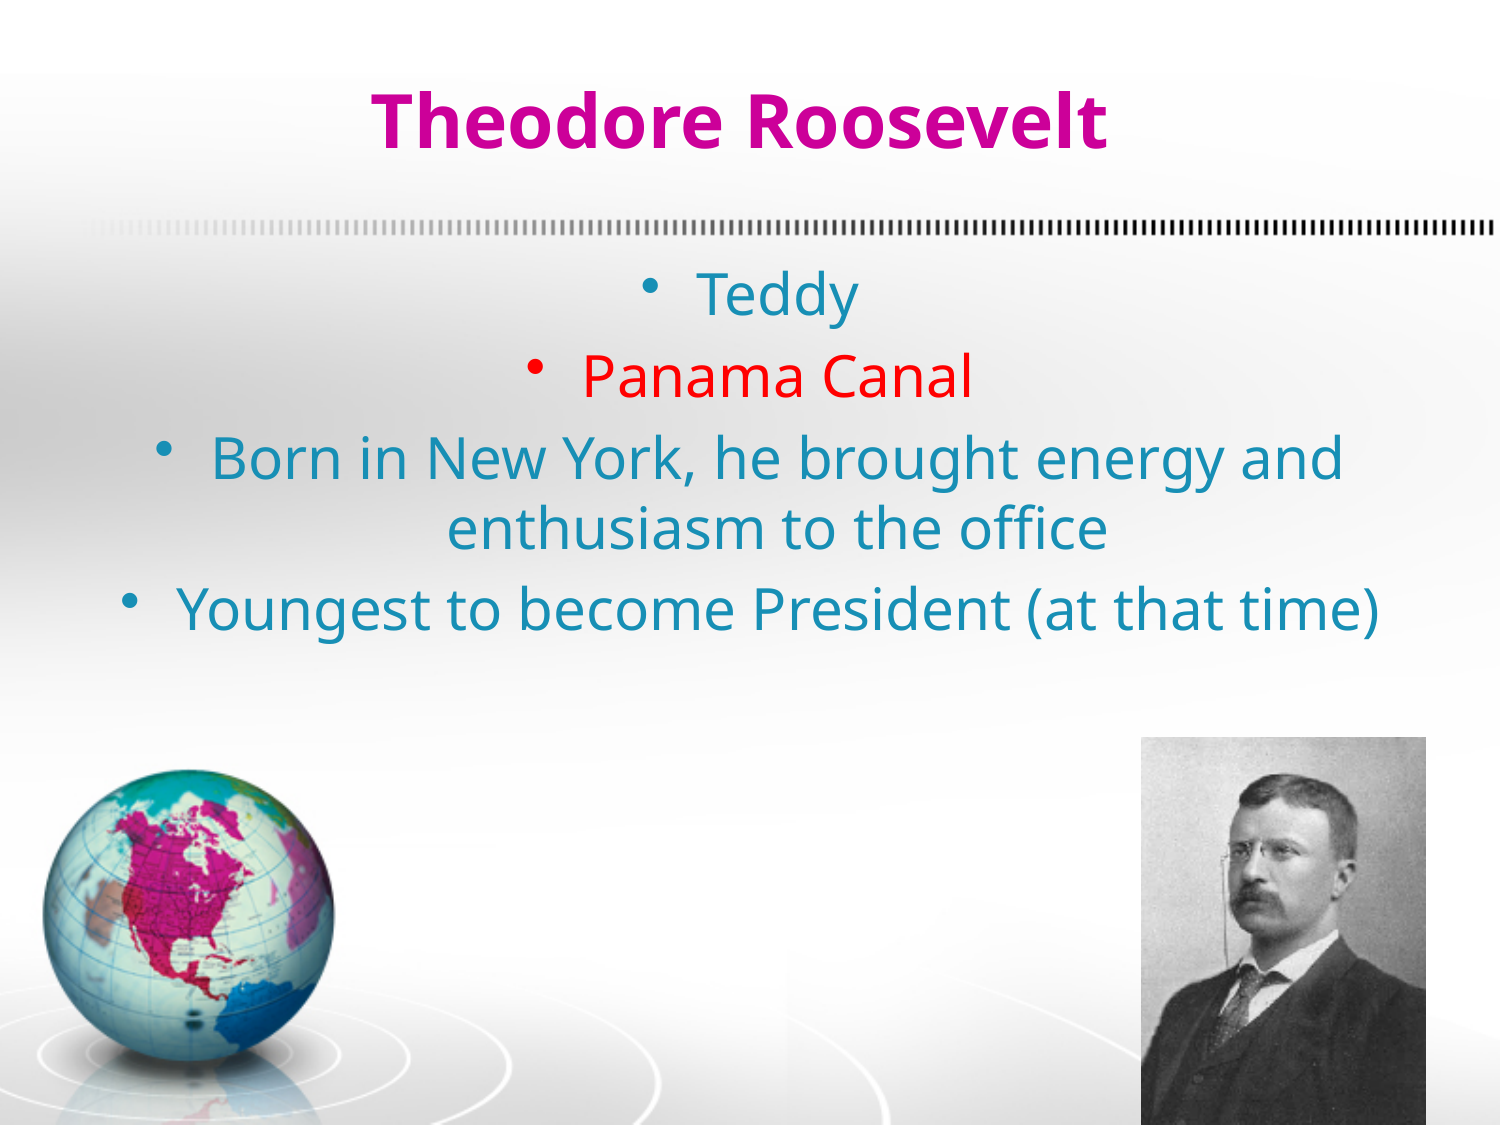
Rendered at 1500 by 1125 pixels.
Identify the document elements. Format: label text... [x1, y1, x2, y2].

title Theodore Roosevelt [24, 24, 1476, 213]
list Teddy Panama Canal Born in New York, he brought energy and enthusiasm to the office Youngest to become President (at that time) [24, 249, 1476, 1026]
picture [0, 0, 1500, 1125]
